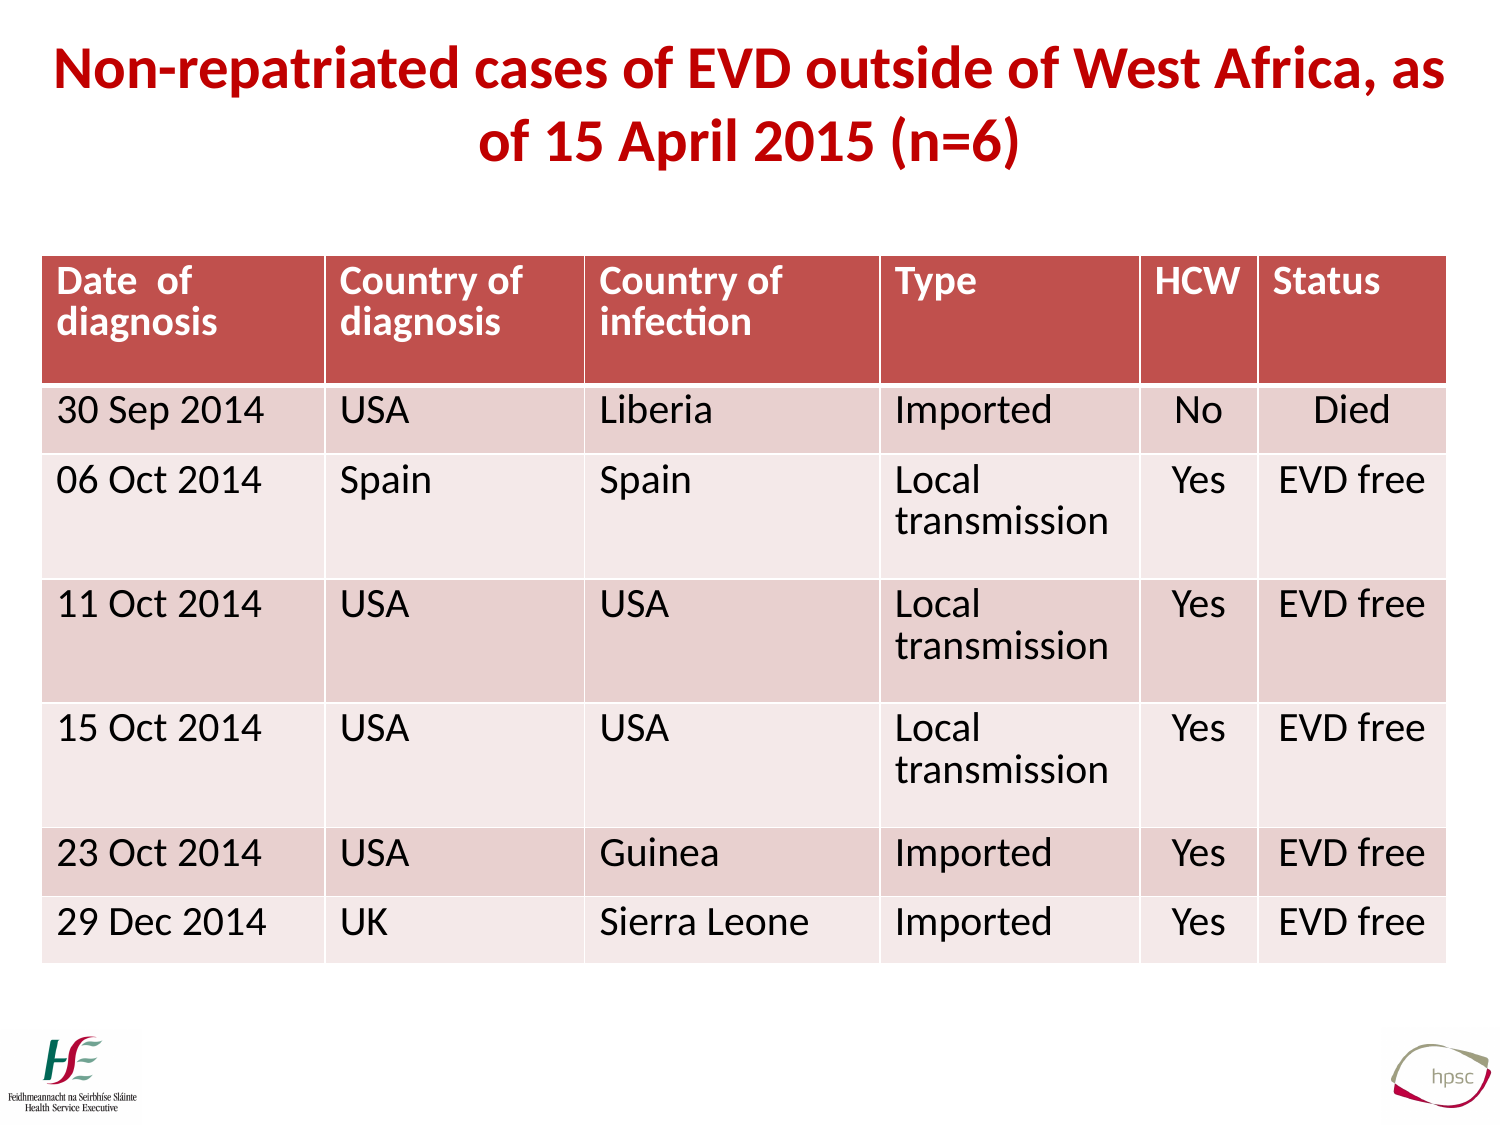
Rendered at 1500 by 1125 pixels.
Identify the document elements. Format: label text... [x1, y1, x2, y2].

table_cell Sierra Leone [585, 897, 879, 963]
picture [1381, 1027, 1500, 1125]
table_cell Local transmission [881, 580, 1139, 702]
table_cell Yes [1141, 455, 1257, 578]
table_cell Guinea [585, 828, 879, 896]
table_cell EVD free [1259, 897, 1446, 963]
table_cell 29 Dec 2014 [42, 897, 324, 963]
table_cell Local transmission [881, 455, 1139, 578]
table_cell 30 Sep 2014 [42, 388, 324, 453]
table_cell Imported [881, 828, 1139, 896]
table_cell Spain [585, 455, 879, 578]
table_cell EVD free [1259, 828, 1446, 896]
table_header Country of infection [585, 256, 879, 383]
table_cell Imported [881, 388, 1139, 453]
table_cell EVD free [1259, 704, 1446, 827]
table_cell 06 Oct 2014 [42, 455, 324, 578]
table_header Type [881, 256, 1139, 383]
table_header Date of diagnosis [42, 256, 324, 383]
table_cell 11 Oct 2014 [42, 580, 324, 702]
table_cell EVD free [1259, 580, 1446, 702]
table_cell USA [585, 580, 879, 702]
table_cell Local transmission [881, 704, 1139, 827]
table_cell Imported [881, 897, 1139, 963]
table_cell Spain [326, 455, 584, 578]
table_cell USA [326, 704, 584, 827]
table_cell Died [1259, 388, 1446, 453]
table_cell Liberia [585, 388, 879, 453]
table_cell 23 Oct 2014 [42, 828, 324, 896]
table_cell USA [326, 580, 584, 702]
picture [0, 1029, 142, 1125]
table_cell Yes [1141, 897, 1257, 963]
table_cell Yes [1141, 704, 1257, 827]
table_cell EVD free [1259, 455, 1446, 578]
title Non-repatriated cases of EVD outside of West Africa, as of 15 April 2015 (n=6) [29, 19, 1471, 232]
table_header Status [1259, 256, 1446, 383]
table_cell Yes [1141, 828, 1257, 896]
table_cell 15 Oct 2014 [42, 704, 324, 827]
table_cell USA [585, 704, 879, 827]
table_cell USA [326, 828, 584, 896]
table_cell USA [326, 388, 584, 453]
table_header Country of diagnosis [326, 256, 584, 383]
table_cell Yes [1141, 580, 1257, 702]
table_cell UK [326, 897, 584, 963]
table_header HCW [1141, 256, 1257, 383]
table_cell No [1141, 388, 1257, 453]
